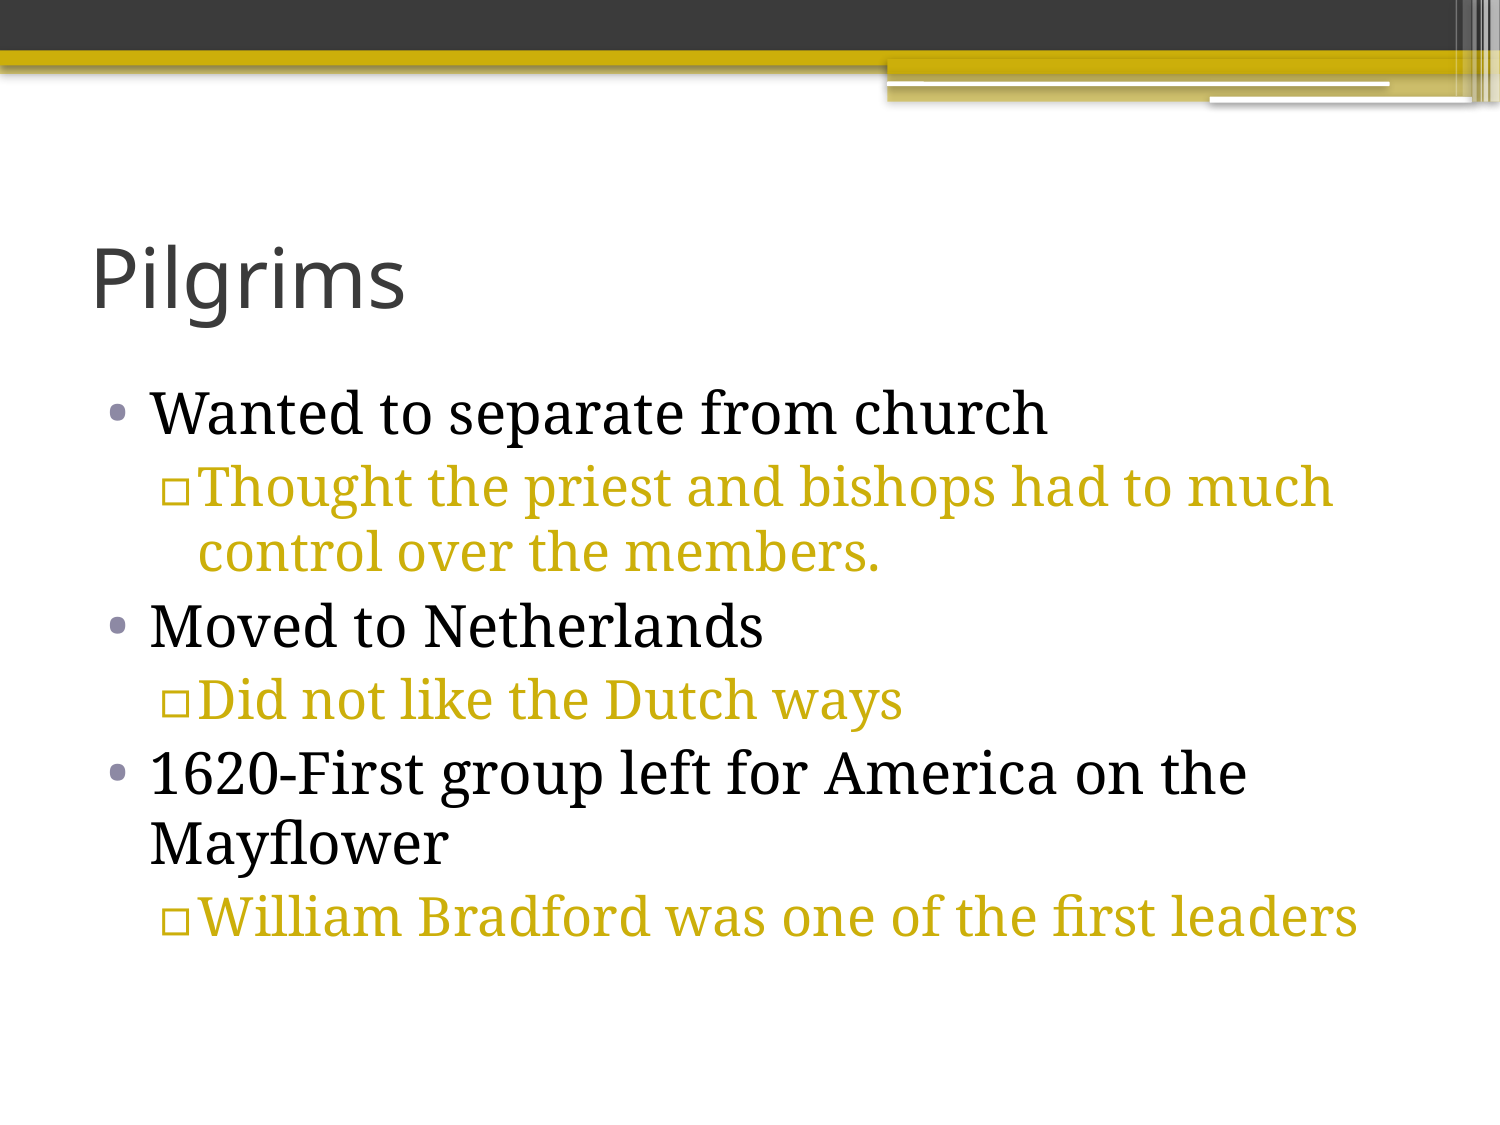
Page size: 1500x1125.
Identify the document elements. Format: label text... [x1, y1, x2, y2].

title Pilgrims [75, 187, 1425, 363]
list Wanted to separate from church Thought the priest and bishops had to much control over the members. Moved to Netherlands Did not like the Dutch ways 1620-First group left for America on the Mayflower William Bradford was one of the first leaders [75, 368, 1425, 1079]
